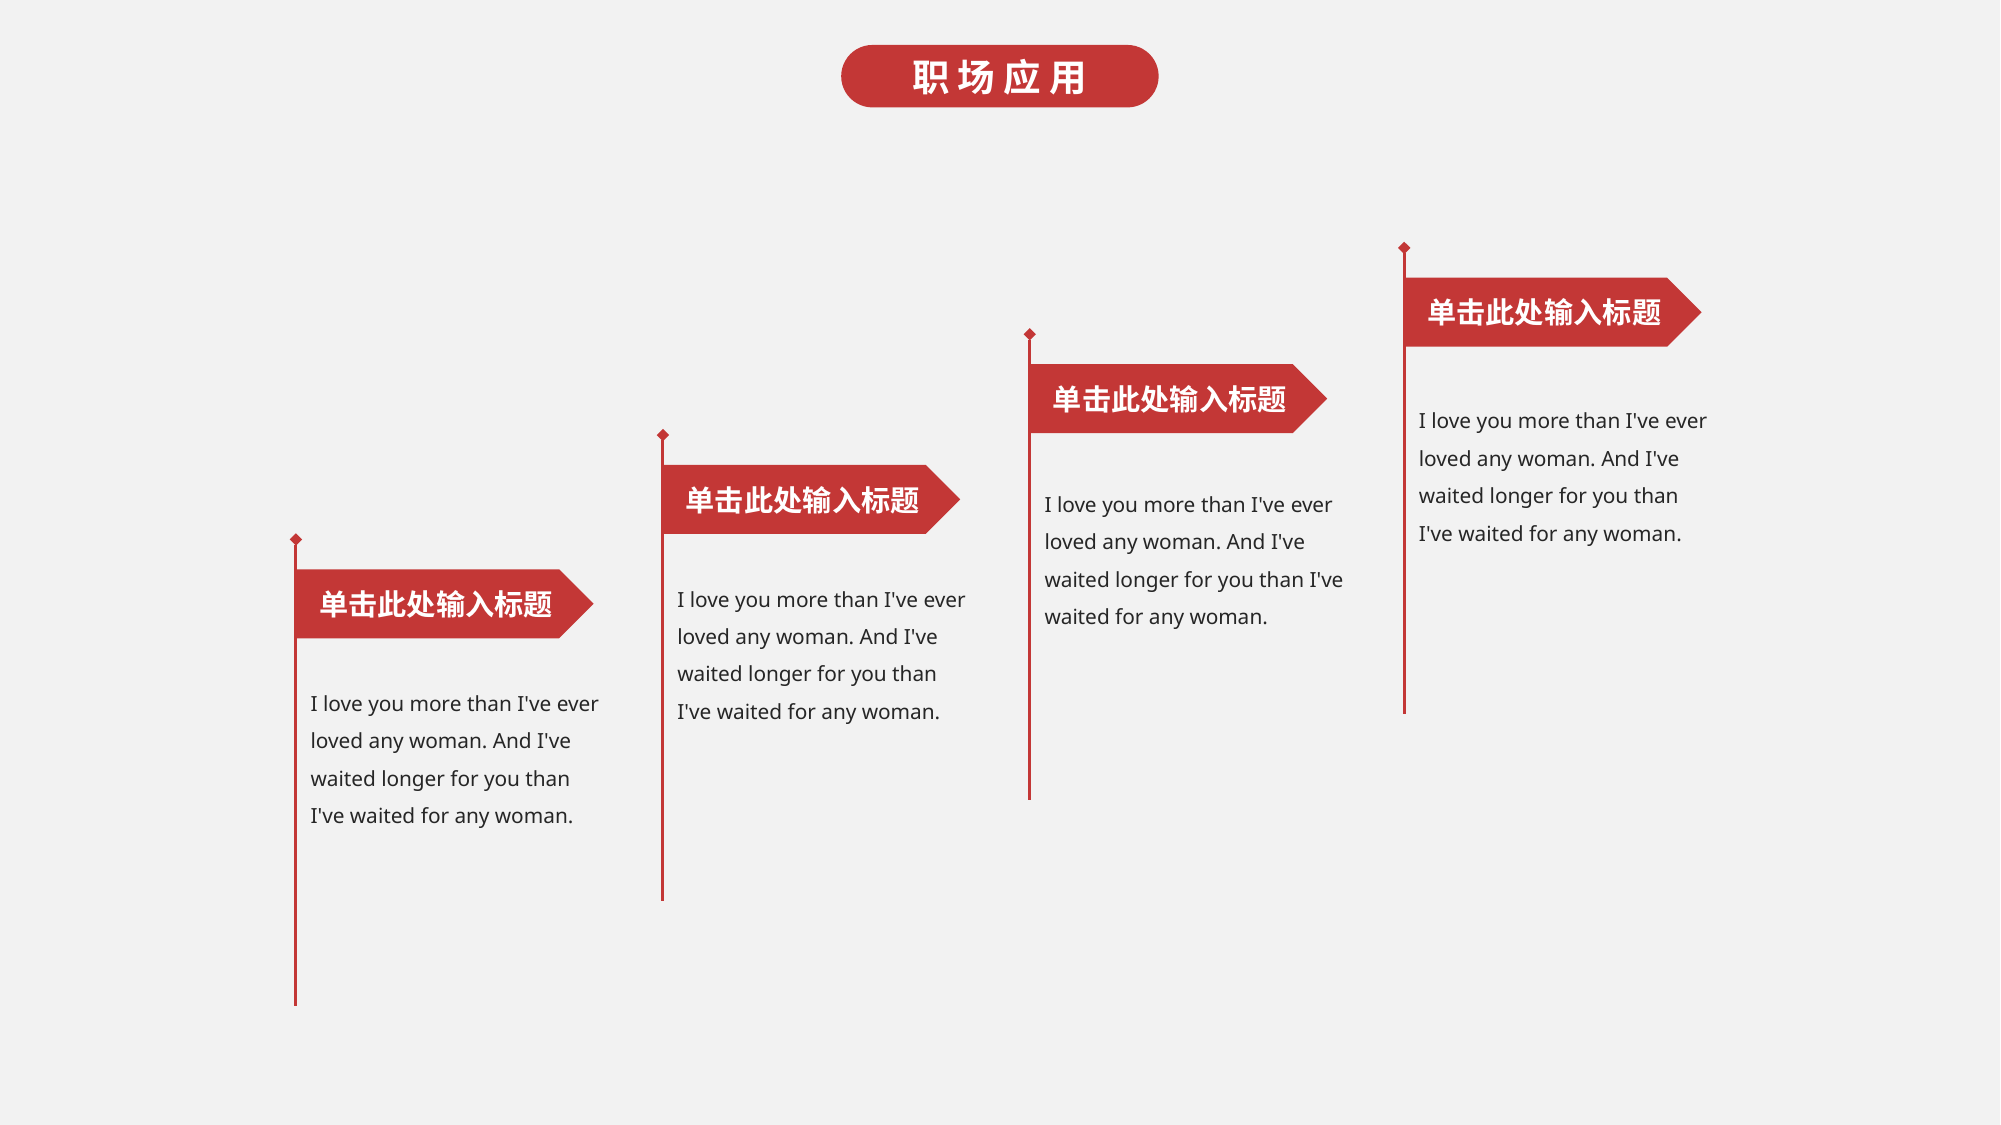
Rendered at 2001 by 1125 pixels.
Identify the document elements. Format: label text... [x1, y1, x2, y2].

text_box I love you more than I've ever loved any woman. And I've waited longer for you than I've waited for any woman. [1030, 471, 1363, 637]
text_box 单击此处输入标题 [1406, 276, 1704, 348]
text_box I love you more than I've ever loved any woman. And I've waited longer for you than I've waited for any woman. [1405, 388, 1722, 553]
text_box 单击此处输入标题 [297, 568, 596, 640]
text_box I love you more than I've ever loved any woman. And I've waited longer for you than I've waited for any woman. [296, 670, 621, 836]
text_box 单击此处输入标题 [1031, 363, 1329, 435]
text_box 单击此处输入标题 [664, 463, 962, 535]
text_box I love you more than I've ever loved any woman. And I've waited longer for you than I've waited for any woman. [663, 566, 988, 731]
text_box 职 场 应 用 [840, 43, 1160, 109]
